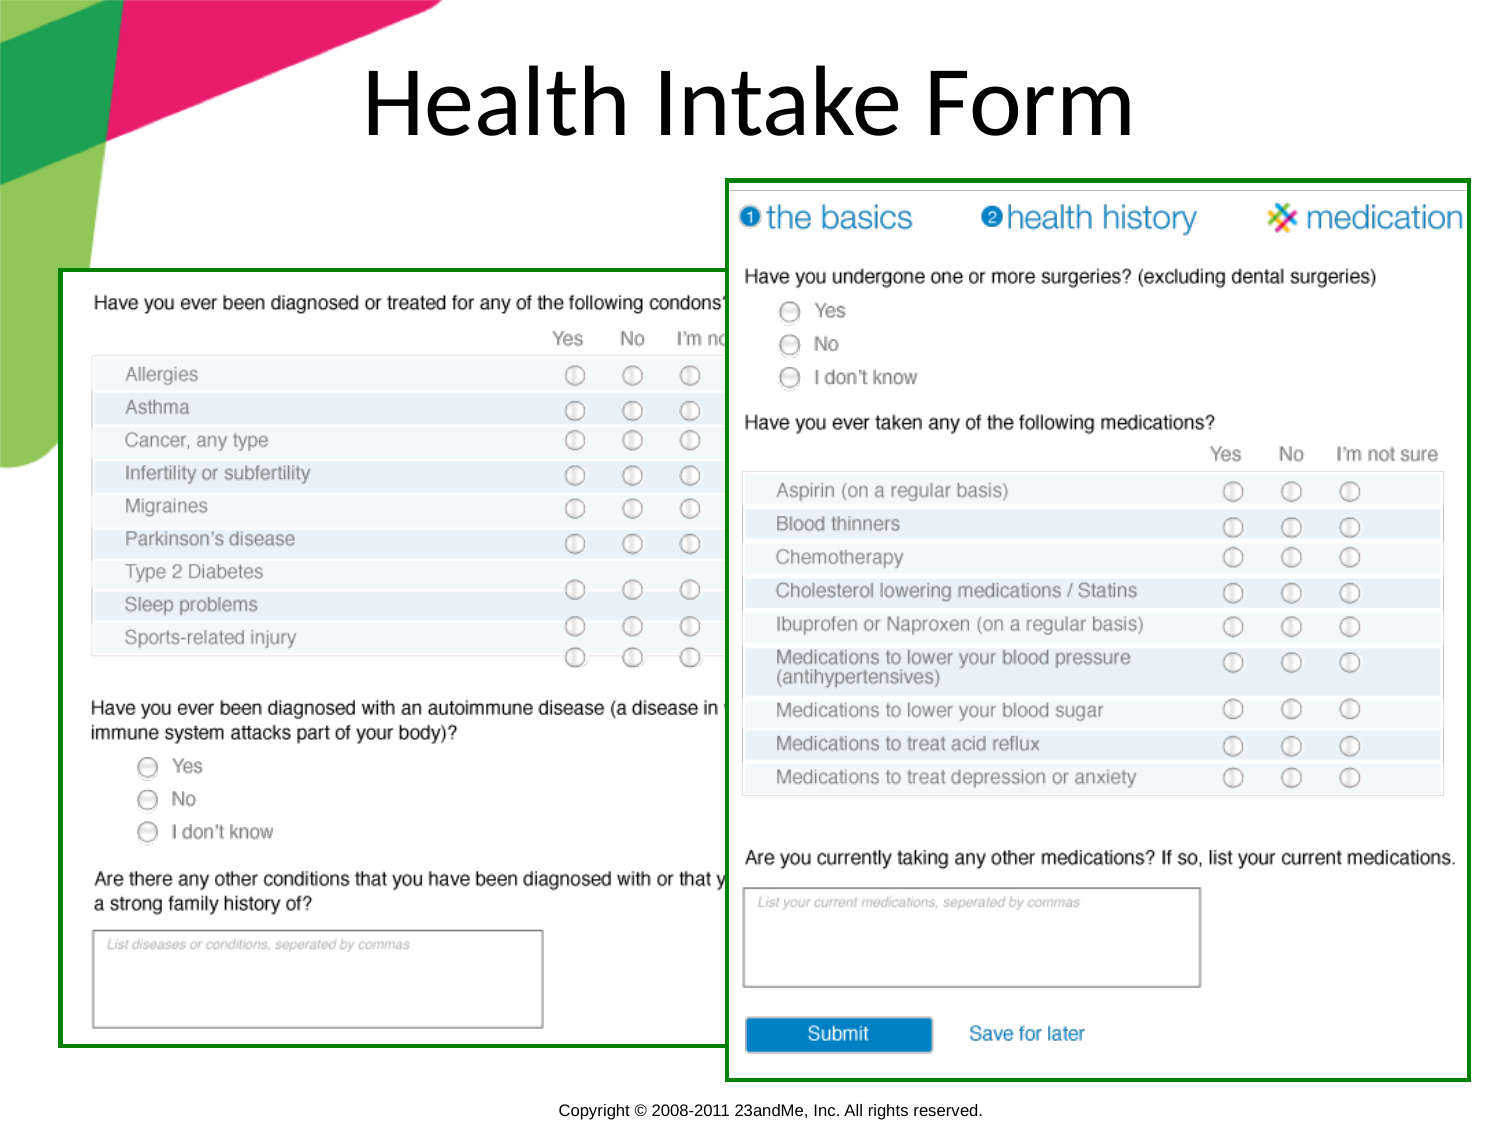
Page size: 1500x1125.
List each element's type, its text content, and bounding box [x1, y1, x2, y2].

picture [0, 0, 1467, 1079]
text_box Copyright © 2008-2011 23andMe, Inc. All rights reserved. [547, 1094, 1005, 1125]
title Health Intake Form [607, 1, 1500, 190]
